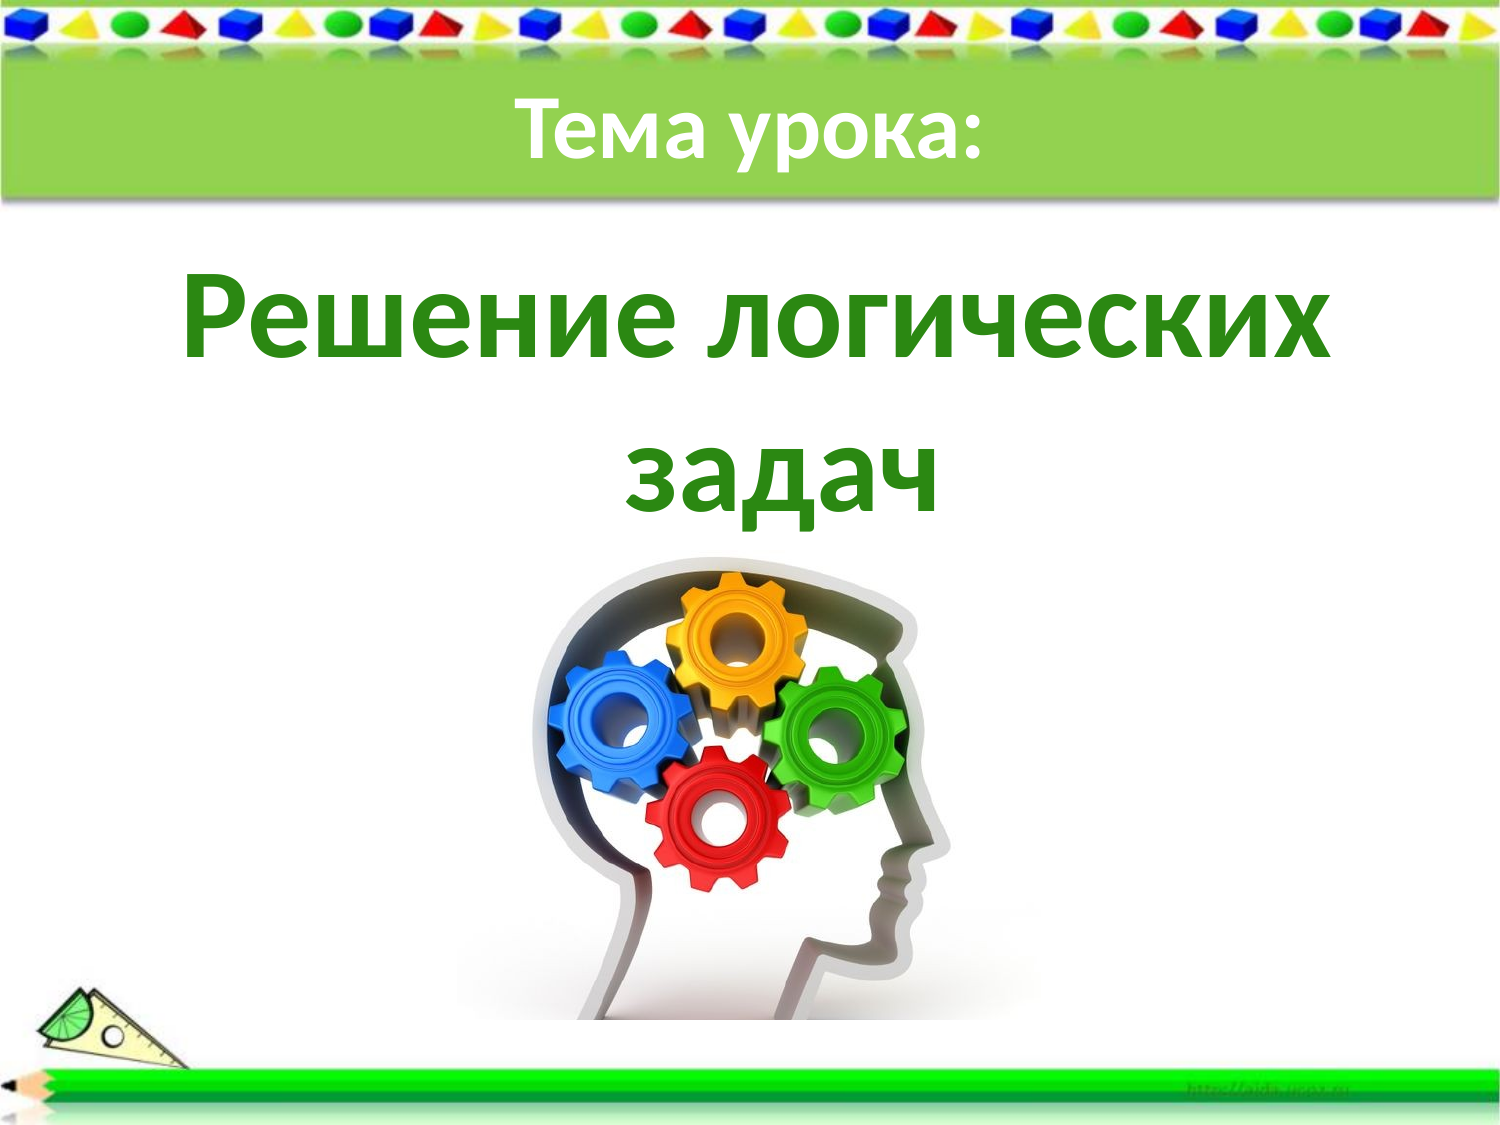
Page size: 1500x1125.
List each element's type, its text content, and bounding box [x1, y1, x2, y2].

list Решение логических задач [82, 222, 1432, 547]
title Тема урока: [75, 45, 1425, 200]
picture [0, 0, 1500, 1125]
